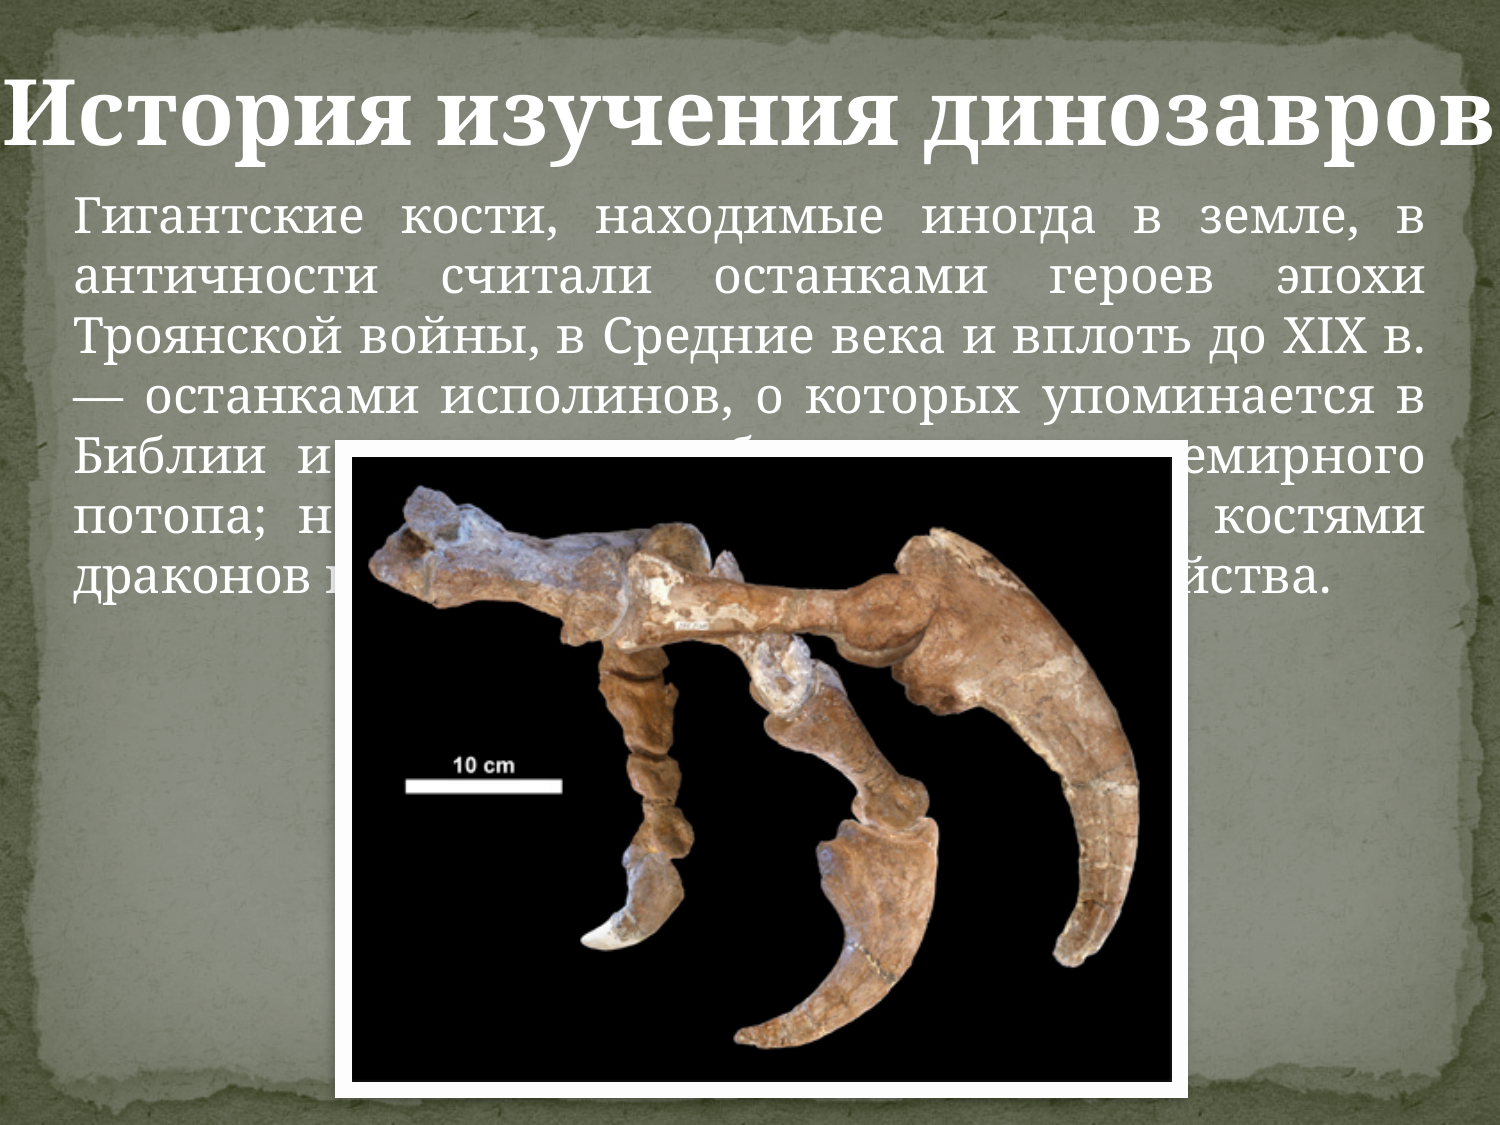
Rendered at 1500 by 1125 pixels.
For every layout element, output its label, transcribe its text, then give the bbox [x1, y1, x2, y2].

text_box Гигантские кости, находимые иногда в земле, в античности считали останками героев эпохи Троянской войны, в Средние века и вплоть до XIX в. — останками исполинов, о которых упоминается в Библии и которые погибли во время всемирного потопа; на Дальнем Востоке их считали костями драконов и приписывали им целебные свойства. [58, 175, 1442, 611]
picture [352, 457, 1172, 1082]
text_box История изучения динозавров [0, 46, 1500, 172]
